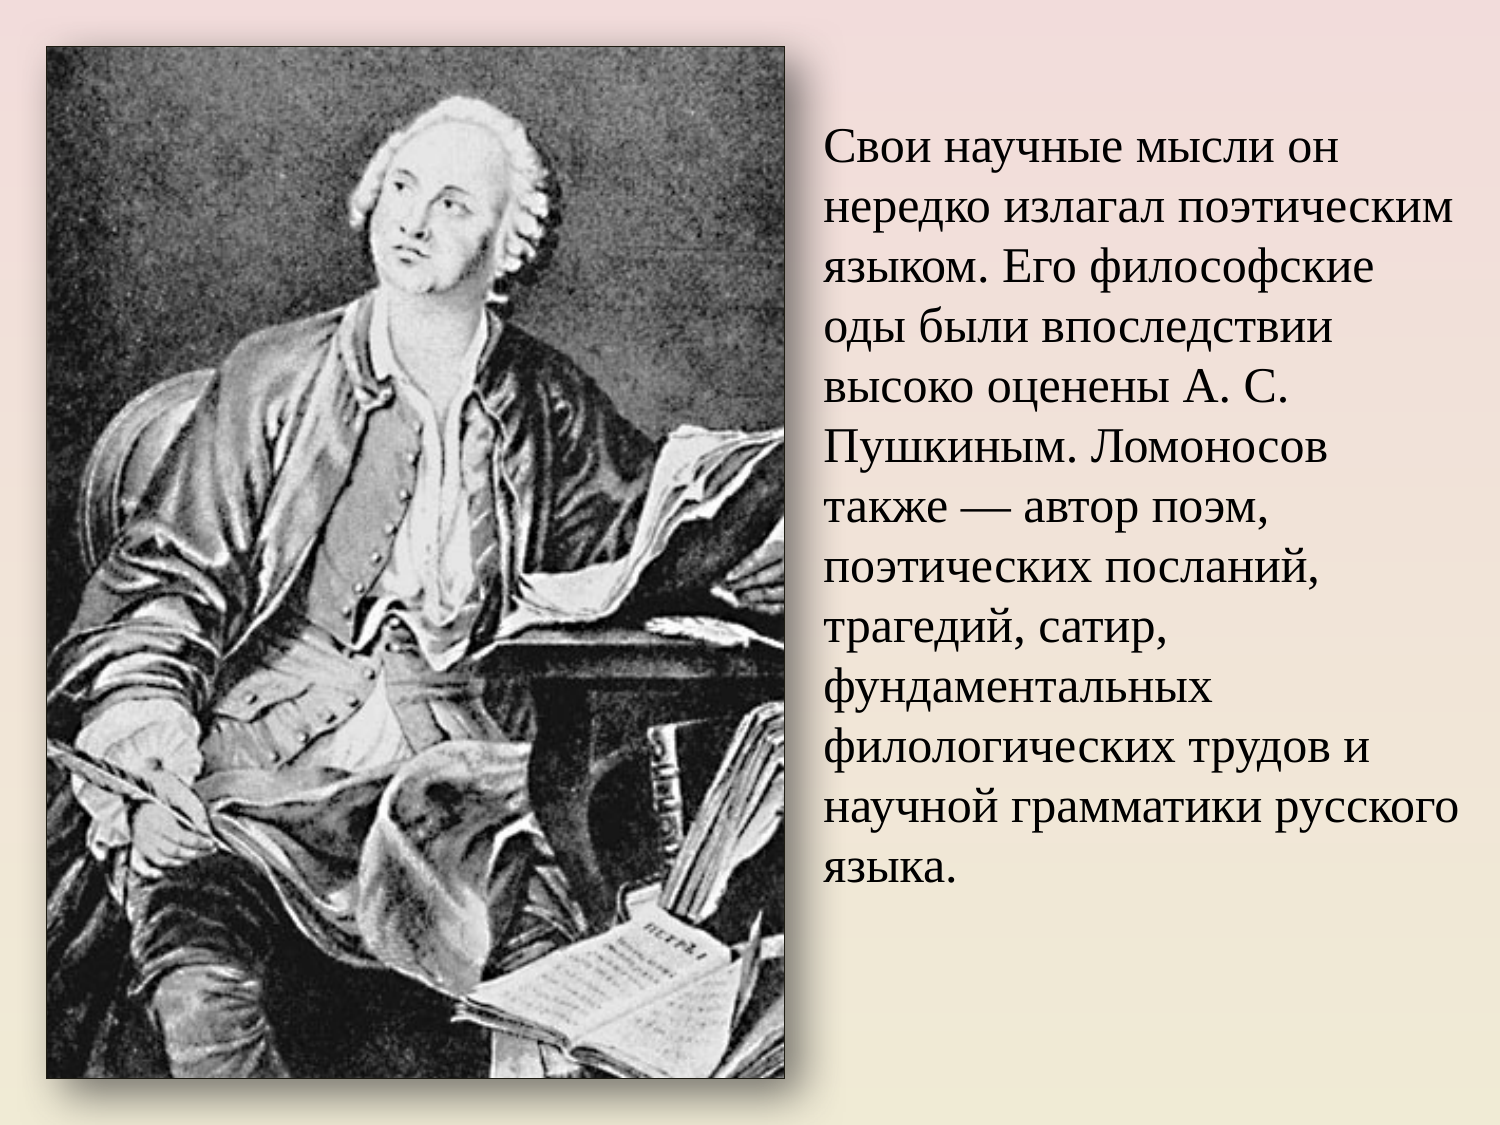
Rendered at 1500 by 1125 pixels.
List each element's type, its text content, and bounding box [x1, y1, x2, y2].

text_box Свои научные мысли он нередко излагал поэтическим языком. Его философские оды были впоследствии высоко оценены А. С. Пушкиным. Ломоносов также — автор поэм, поэтических посланий, трагедий, сатир, фундаментальных филологических трудов и научной грамматики русского языка. [835, 105, 1477, 901]
picture [46, 46, 785, 1079]
